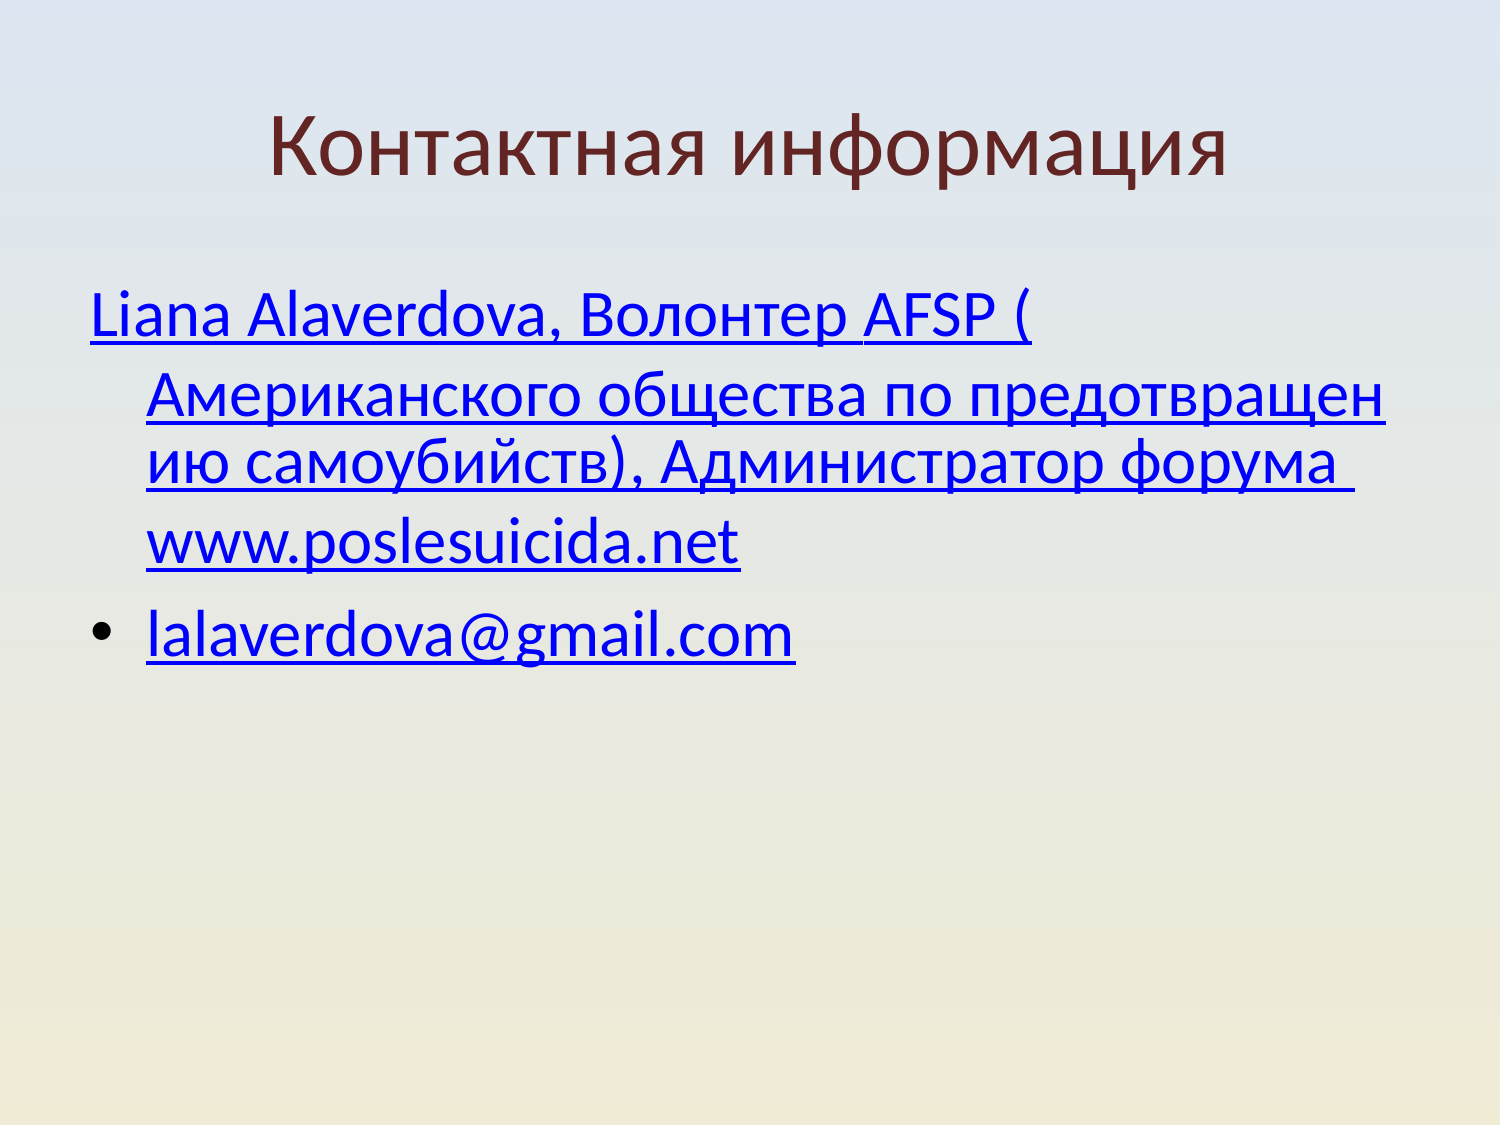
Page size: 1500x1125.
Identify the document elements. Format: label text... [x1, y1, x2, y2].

title Контактная информация [74, 44, 1426, 233]
list Liana Alaverdova, Волонтер AFSP (Американского общества по предотвращению самоубийств), Администратор форума www.poslesuicida.net lalaverdova@gmail.com [74, 262, 1426, 1006]
